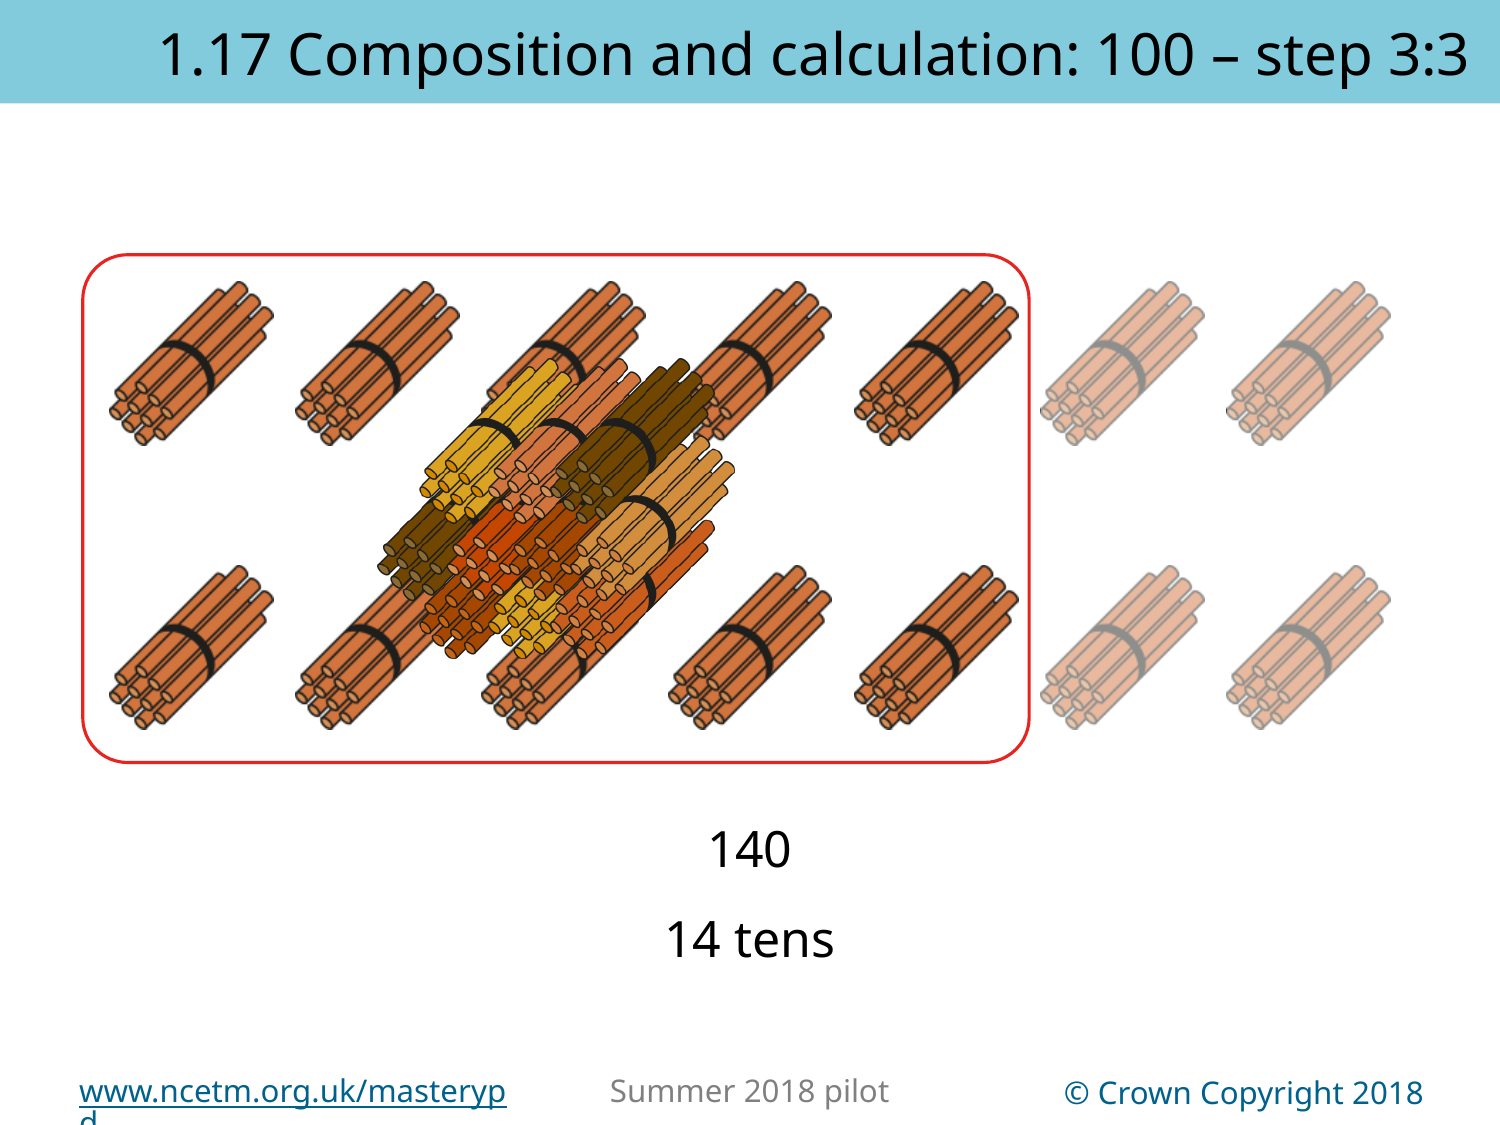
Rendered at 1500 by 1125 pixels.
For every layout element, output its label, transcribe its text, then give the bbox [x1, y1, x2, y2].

picture [295, 281, 833, 730]
picture [108, 281, 274, 446]
text_box [1040, 265, 1216, 461]
picture [1040, 565, 1205, 730]
text_box 14 tens [640, 899, 860, 975]
picture [108, 565, 274, 730]
picture [854, 281, 1019, 446]
picture [1226, 565, 1392, 730]
text_box [82, 254, 1030, 763]
text_box [1215, 549, 1392, 745]
picture [1226, 281, 1392, 446]
picture [854, 565, 1019, 730]
text_box [1034, 537, 1211, 734]
text_box 140 [683, 810, 816, 886]
picture [1040, 281, 1205, 446]
list 1.17 Composition and calculation: 100 – step 3:3 [0, 0, 1500, 104]
text_box [1226, 265, 1403, 461]
